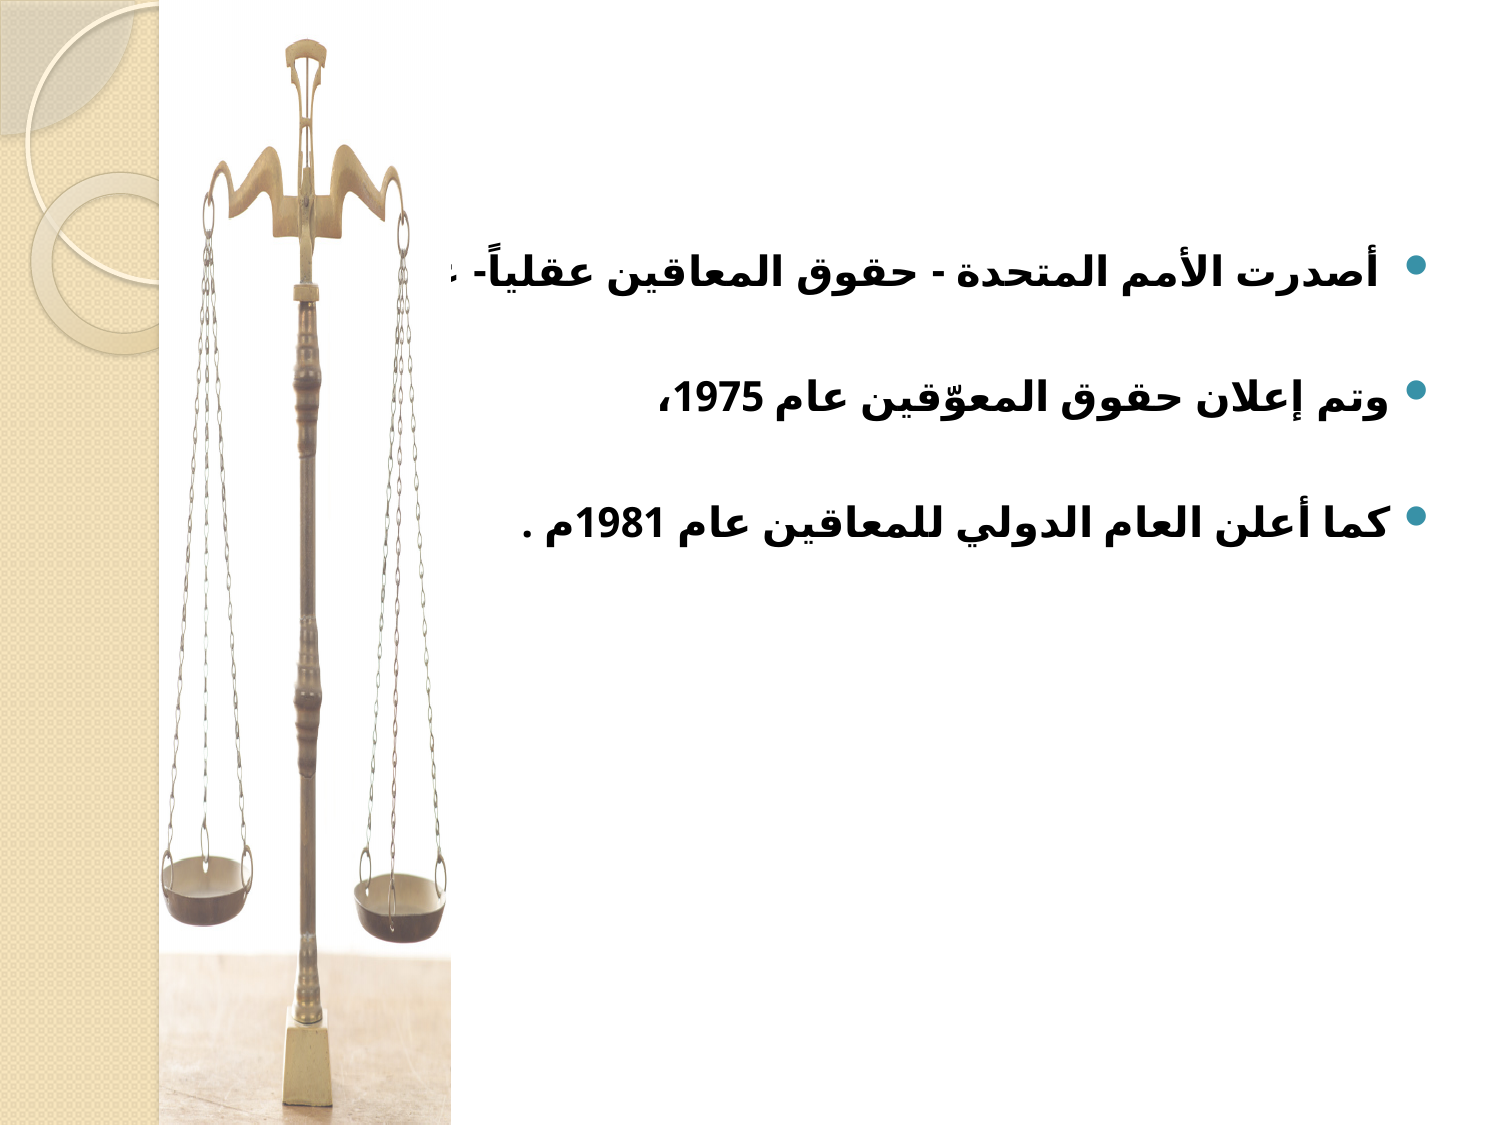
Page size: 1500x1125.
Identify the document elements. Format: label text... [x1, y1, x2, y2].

list أصدرت الأمم المتحدة - حقوق المعاقين عقلياً- عام 1971، وتم إعلان حقوق المعوّقين عام 1975، كما أعلن العام الدولي للمعاقين عام 1981م . [458, 237, 1466, 1025]
picture [159, 0, 451, 1125]
